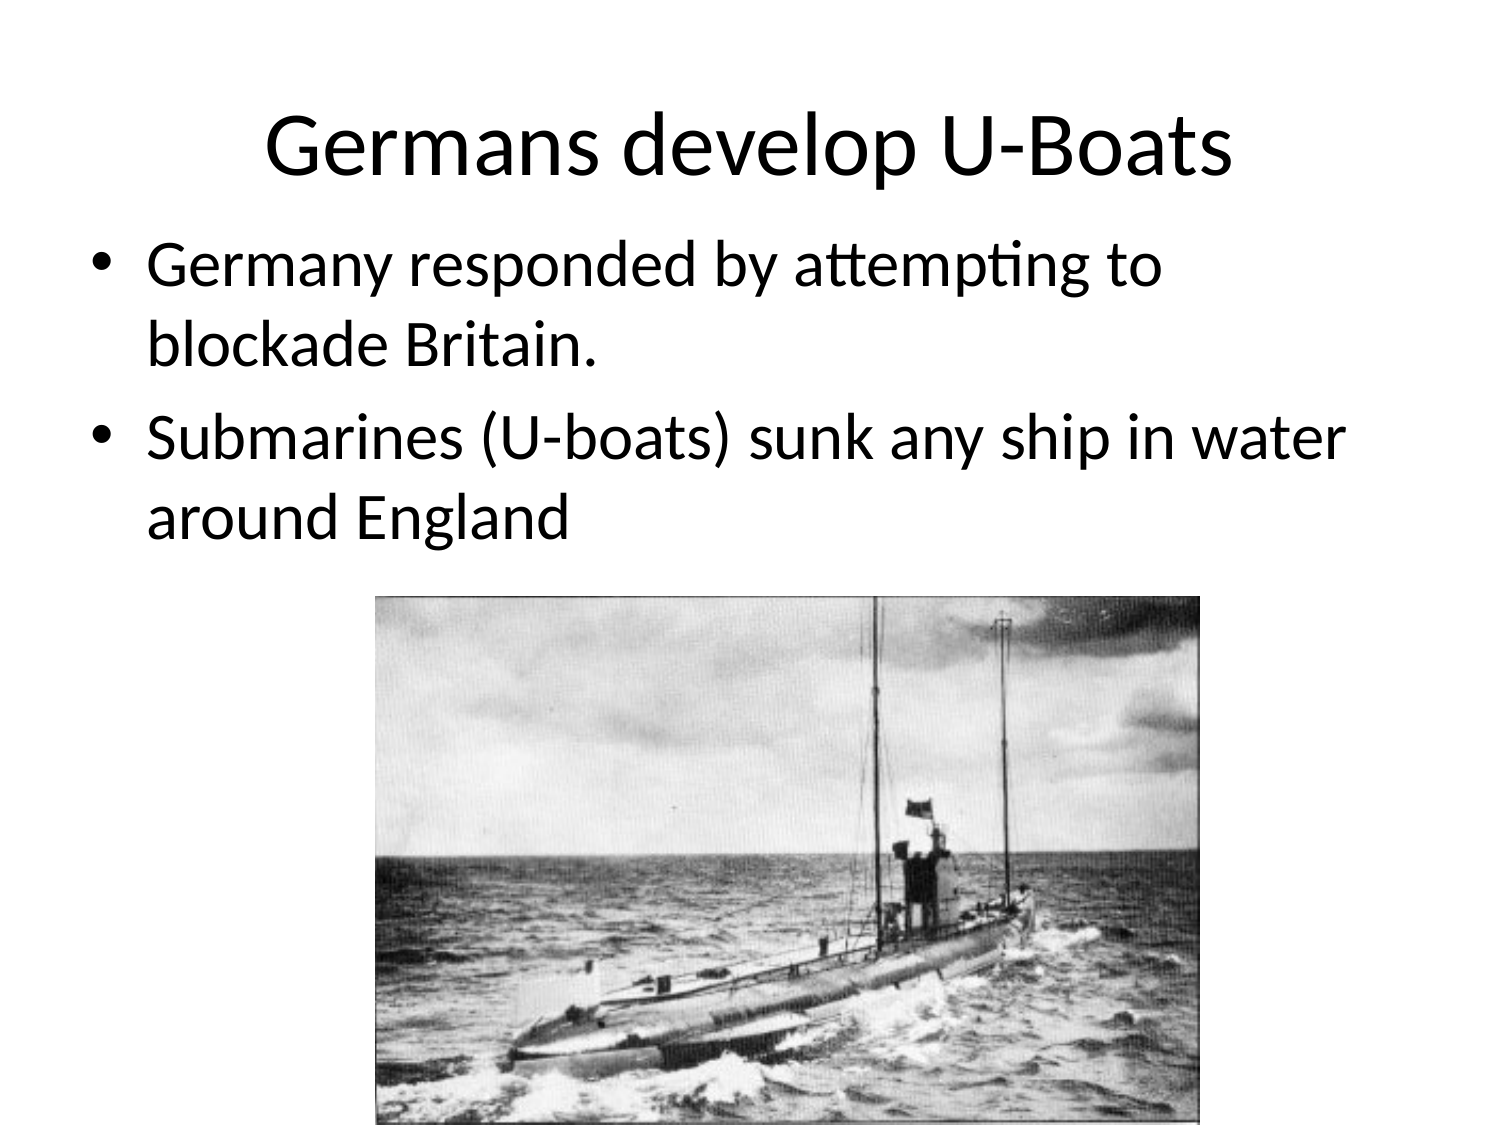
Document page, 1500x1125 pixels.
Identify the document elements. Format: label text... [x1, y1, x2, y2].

title Germans develop U-Boats [75, 45, 1425, 212]
picture [374, 596, 1201, 1125]
list Germany responded by attempting to blockade Britain. Submarines (U-boats) sunk any ship in water around England [75, 212, 1425, 1005]
